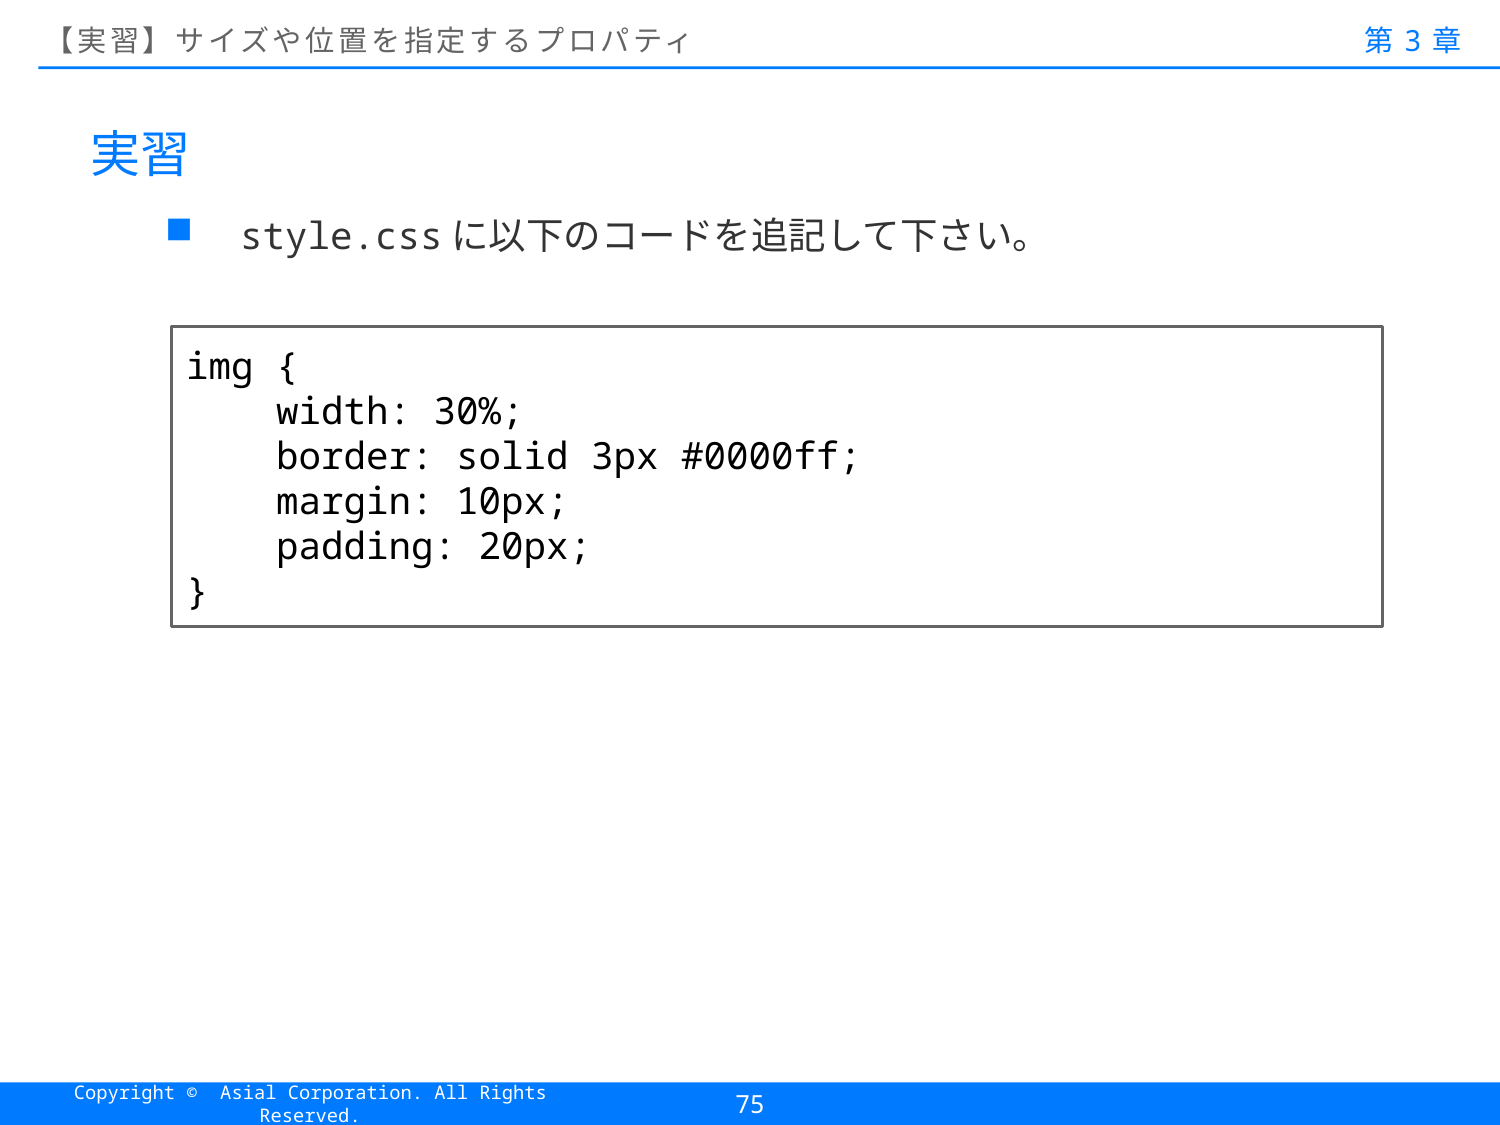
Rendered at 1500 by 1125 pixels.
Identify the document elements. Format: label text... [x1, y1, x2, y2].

text_box img { width: 30%; border: solid 3px #0000ff; margin: 10px; padding: 20px; } [169, 324, 1384, 629]
list 実習 style.cssに以下のコードを追記して下さい。 [75, 84, 1425, 988]
list 第3章 [702, 7, 1477, 72]
slide_number 75 [581, 1075, 919, 1125]
title 【実習】サイズや位置を指定するプロパティ [29, 7, 702, 72]
